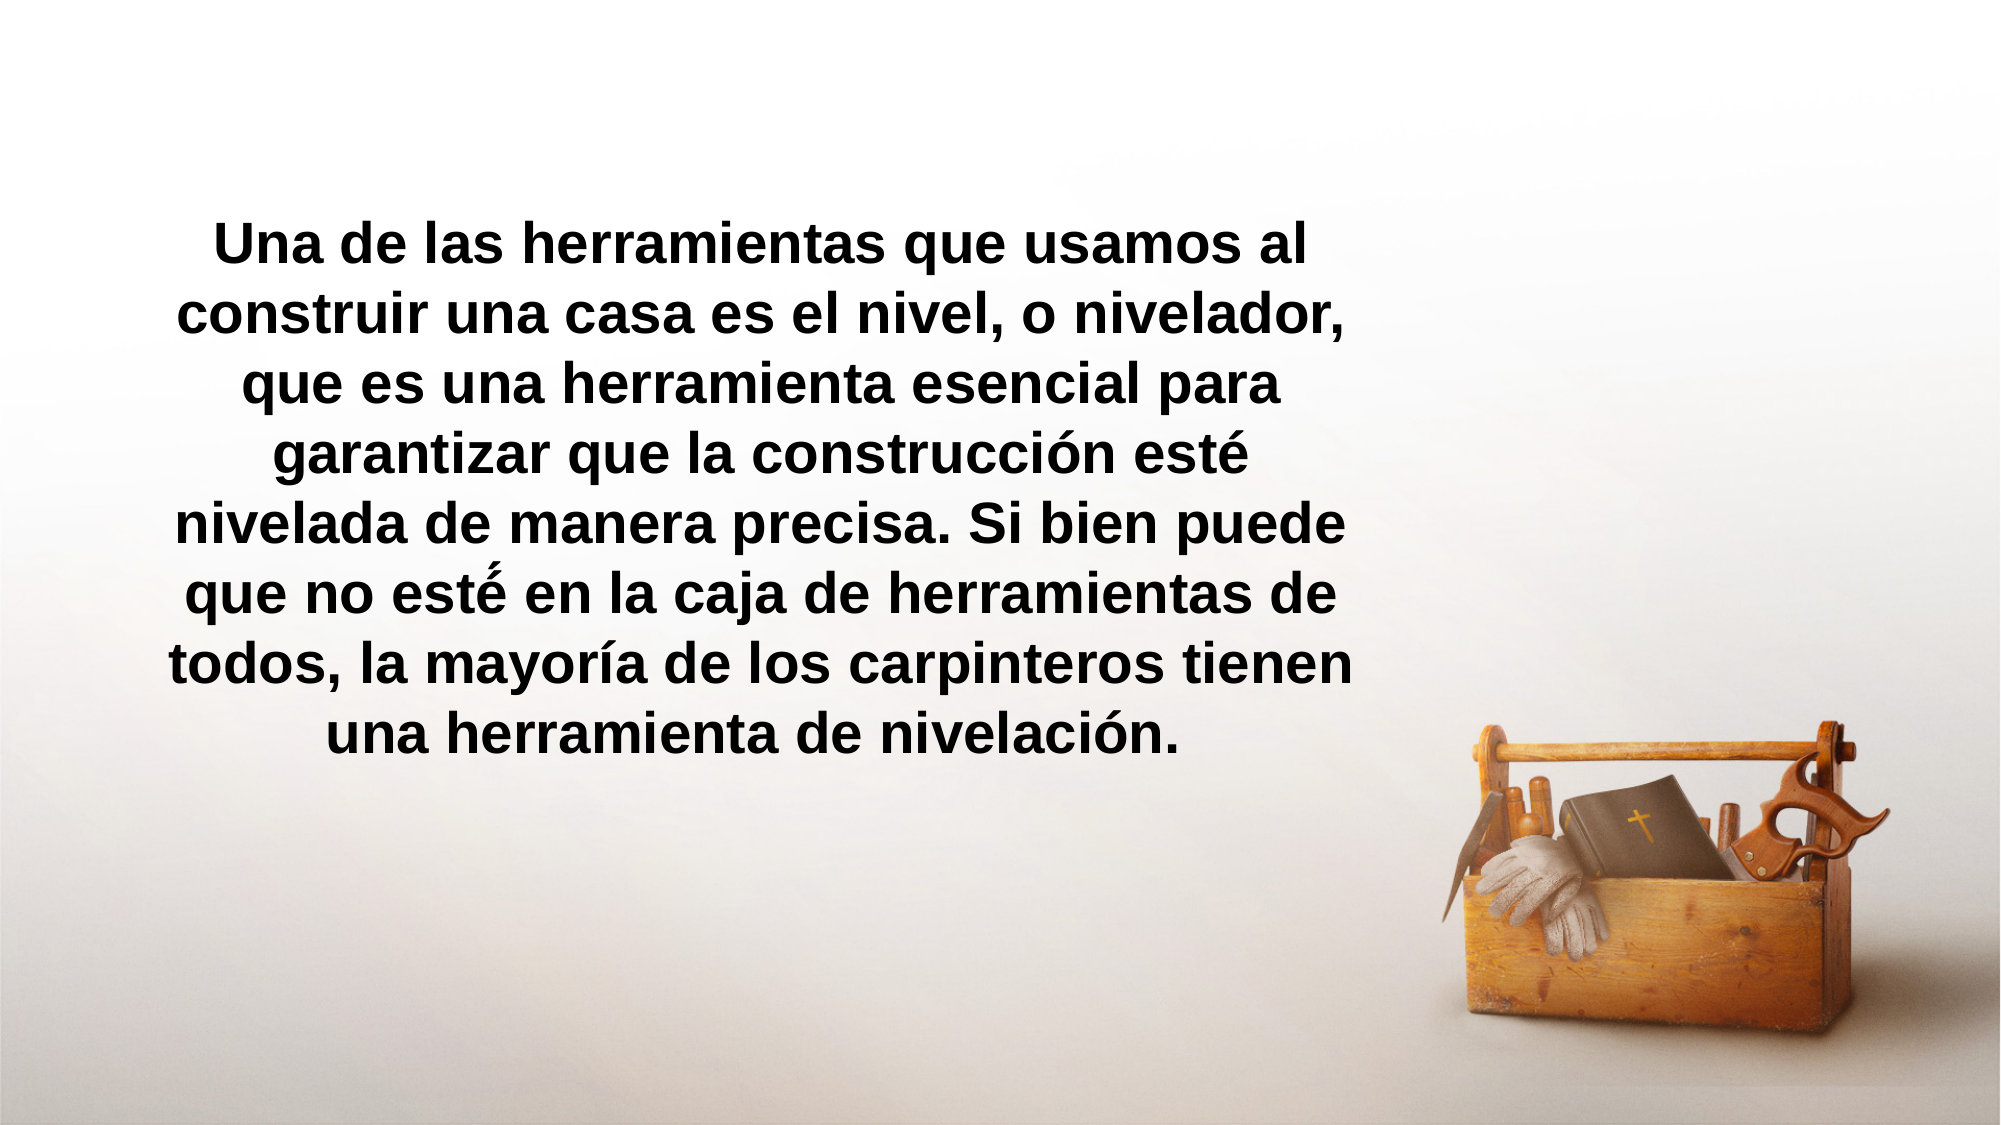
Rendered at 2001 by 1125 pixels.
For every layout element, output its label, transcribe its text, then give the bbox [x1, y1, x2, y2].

text_box Una de las herramientas que usamos al construir una casa es el nivel, o nivelador, que es una herramienta esencial para garantizar que la construcción esté nivelada de manera precisa. Si bien puede que no esté́ en la caja de herramientas de todos, la mayoría de los carpinteros tienen una herramienta de nivelación. [145, 198, 1378, 773]
picture [0, 0, 2001, 1125]
